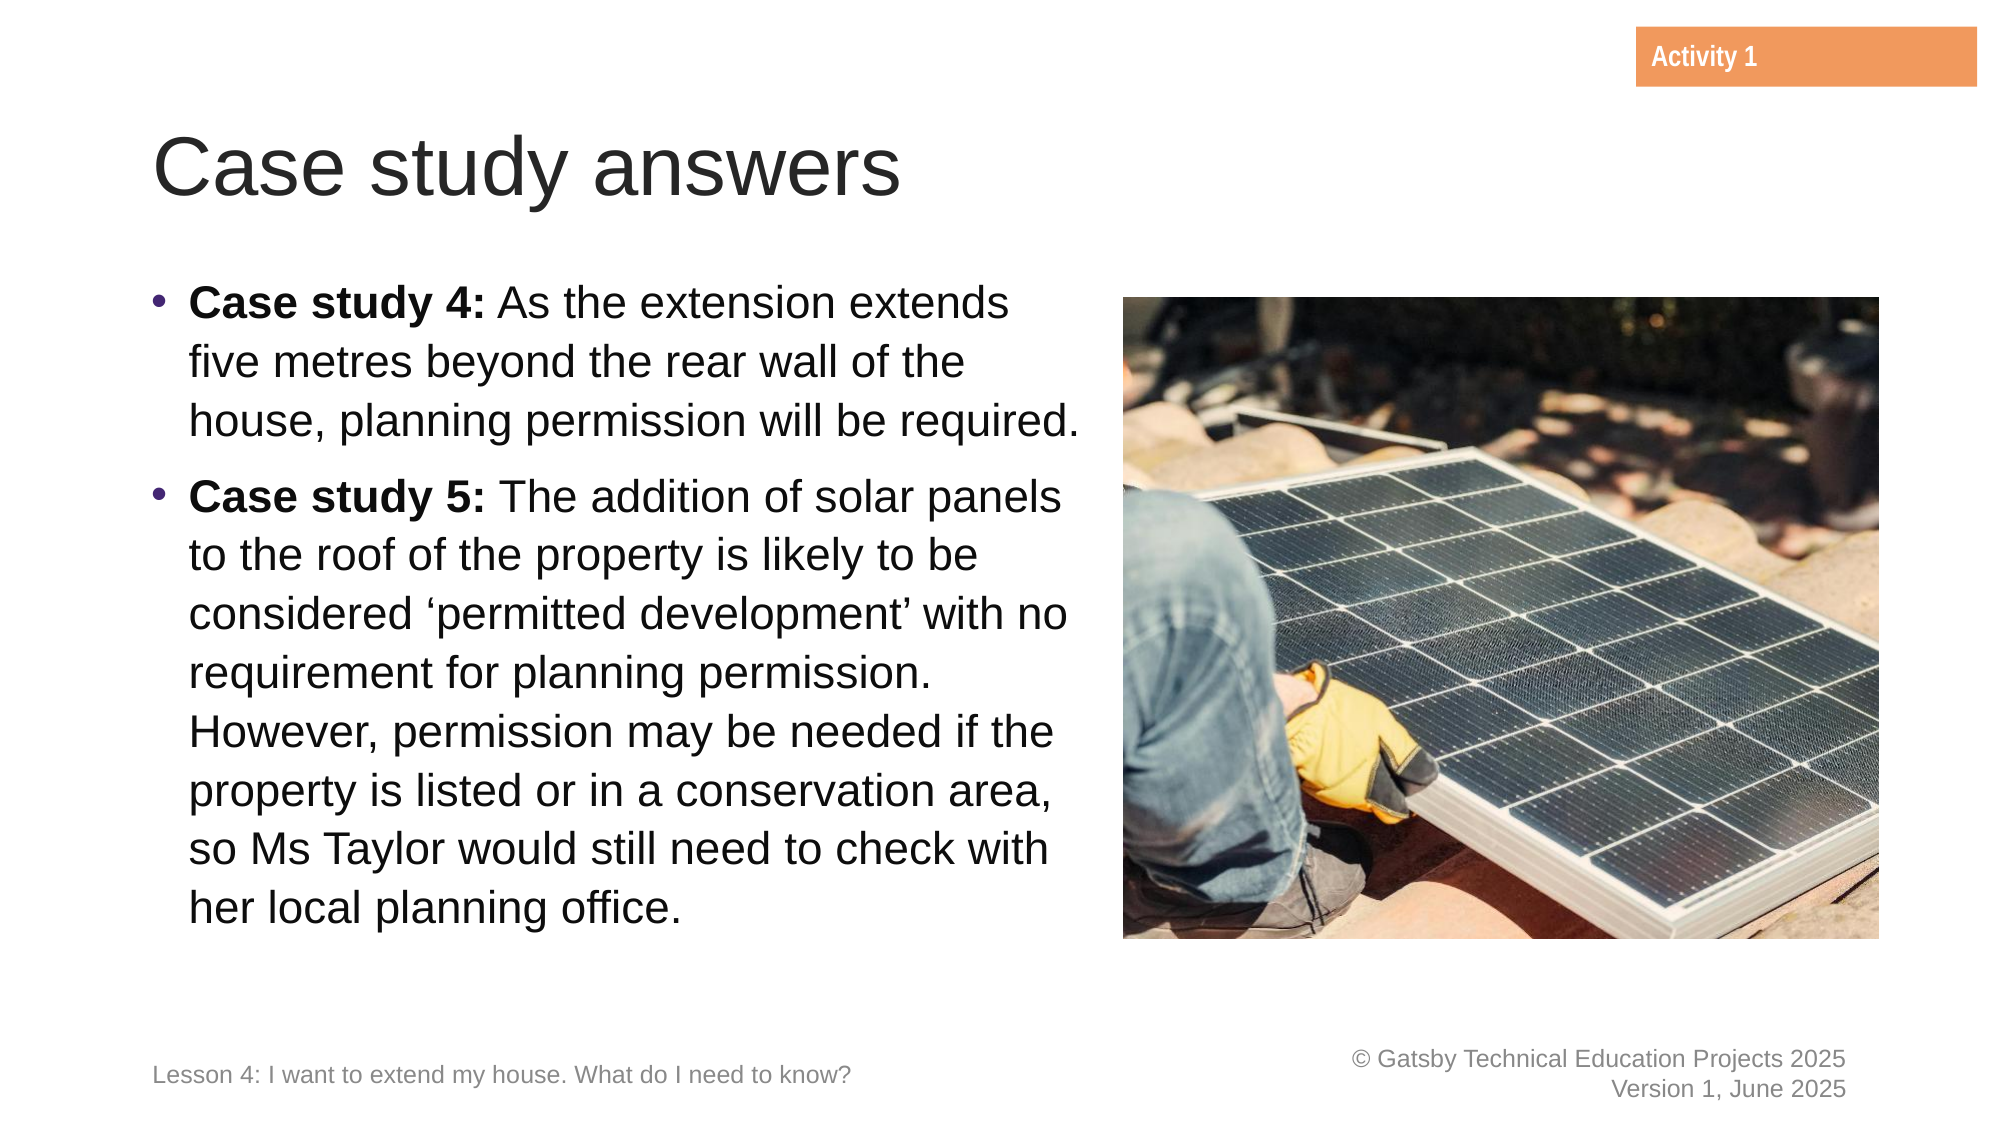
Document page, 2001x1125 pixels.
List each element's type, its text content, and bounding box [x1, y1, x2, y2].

list Lesson 4: I want to extend my house. What do I need to know? [137, 1042, 876, 1103]
picture [1122, 296, 1879, 939]
title Case study answers [137, 59, 1863, 278]
list Case study 4: As the extension extends five metres beyond the rear wall of the house, planning permission will be required. Case study 5: The addition of solar panels to the roof of the property is likely to be considered ‘permitted development’ with no requirement for planning permission. However, permission may be needed if the property is listed or in a conservation area, so Ms Taylor would still need to check with her local planning office. [121, 239, 1119, 864]
list Activity 1 [1636, 26, 1978, 87]
